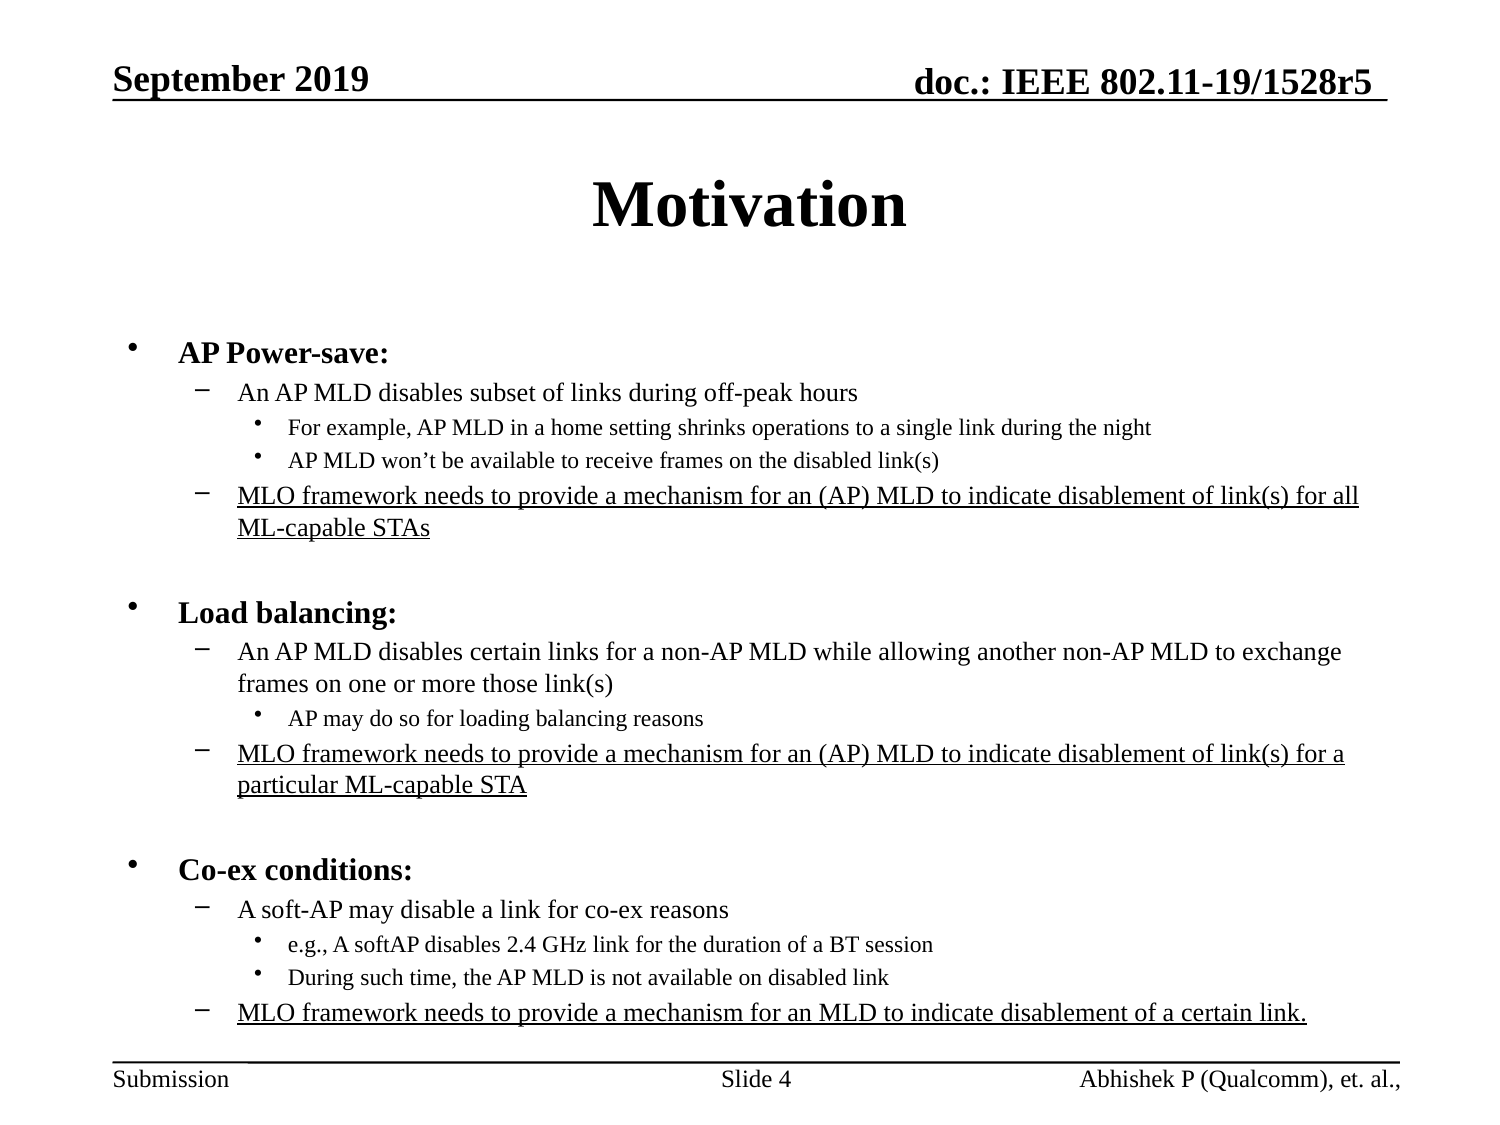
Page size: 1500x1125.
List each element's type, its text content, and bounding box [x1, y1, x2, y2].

slide_number Slide 4 [712, 1061, 801, 1093]
list AP Power-save: An AP MLD disables subset of links during off-peak hours For example, AP MLD in a home setting shrinks operations to a single link during the night AP MLD won’t be available to receive frames on the disabled link(s) MLO framework needs to provide a mechanism for an (AP) MLD to indicate disablement of link(s) for all ML-capable STAs Load balancing: An AP MLD disables certain links for a non-AP MLD while allowing another non-AP MLD to exchange frames on one or more those link(s) AP may do so for loading balancing reasons MLO framework needs to provide a mechanism for an (AP) MLD to indicate disablement of link(s) for a particular ML-capable STA Co-ex conditions: A soft-AP may disable a link for co-ex reasons e.g., A softAP disables 2.4 GHz link for the duration of a BT session During such time, the AP MLD is not available on disabled link MLO framework needs to provide a mechanism for an MLD to indicate disablement of a certain link. [112, 324, 1388, 1036]
title Motivation [112, 112, 1388, 288]
footer Abhishek P (Qualcomm), et. al., [949, 1061, 1402, 1093]
